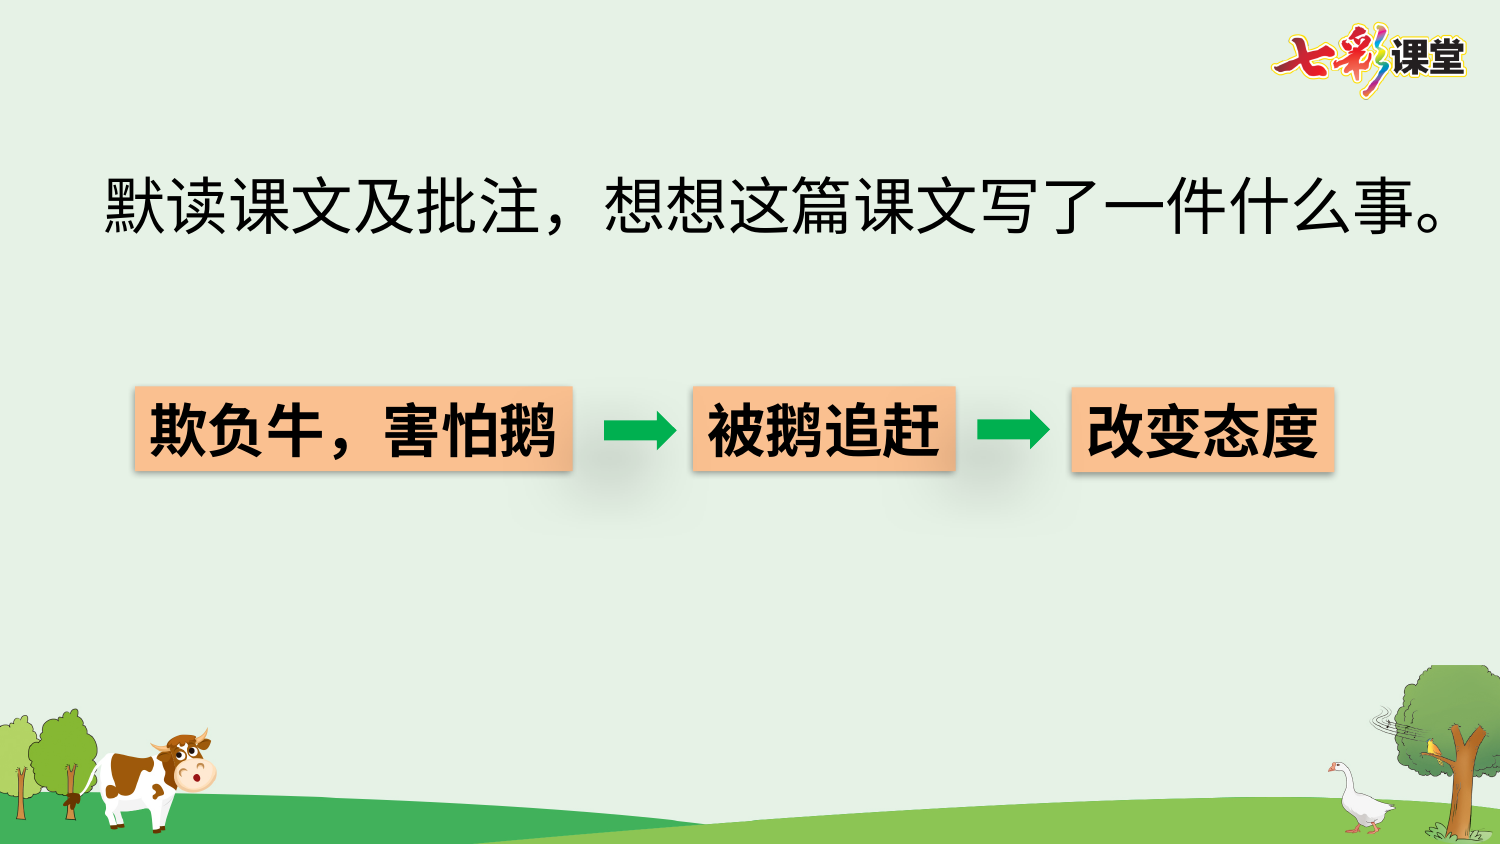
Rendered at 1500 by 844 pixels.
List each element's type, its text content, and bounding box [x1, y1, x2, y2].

picture [0, 0, 1500, 844]
text_box [975, 407, 1053, 452]
text_box 改变态度 [1071, 387, 1335, 473]
text_box 被鹅追赶 [692, 386, 956, 472]
text_box 欺负牛，害怕鹅 [134, 386, 573, 472]
text_box 默读课文及批注，想想这篇课文写了一件什么事。 [88, 136, 1436, 249]
text_box [602, 408, 679, 453]
